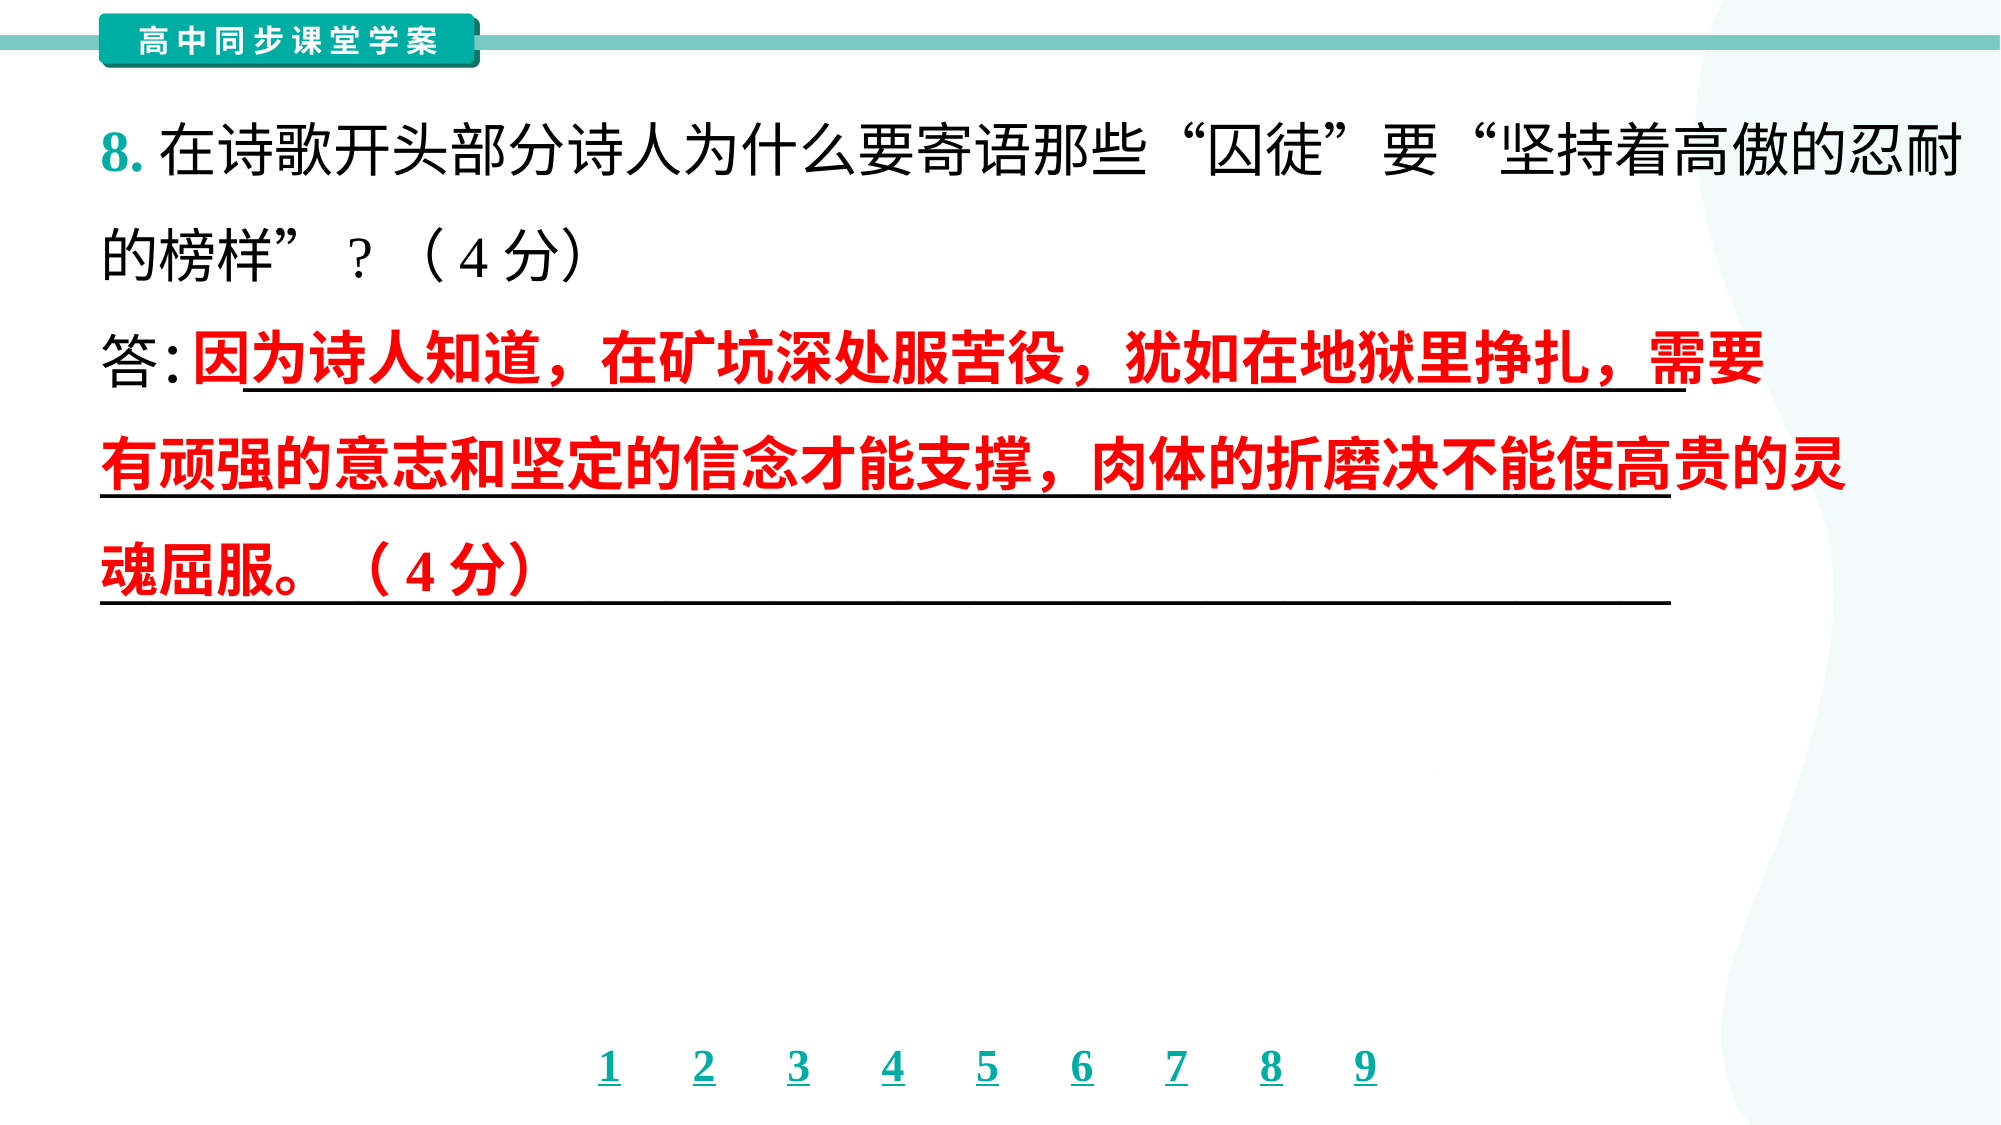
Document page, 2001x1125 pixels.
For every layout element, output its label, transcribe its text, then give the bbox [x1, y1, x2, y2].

text_box 因为诗人知道，在矿坑深处服苦役，犹如在地狱里挣扎，需要 有顽强的意志和坚定的信念才能支撑，肉体的折磨决不能使高贵的灵 魂屈服。（4分） [100, 284, 1899, 604]
text_box 8.在诗歌开头部分诗人为什么要寄语那些“囚徒”要“坚持着高傲的忍耐 的榜样”?（4分） 答： ________________________________________________________ _____________________________________________________________ _____________________________________________________________ [100, 76, 1899, 284]
text_box 8.在诗歌开头部分诗人为什么要寄语那些“囚徒”要“坚持着高傲的忍耐 的榜样”?（4分） 答： ________________________________________________________ _____________________________________________________________ _____________________________________________________________ [100, 604, 1899, 608]
picture [0, 0, 2000, 1125]
